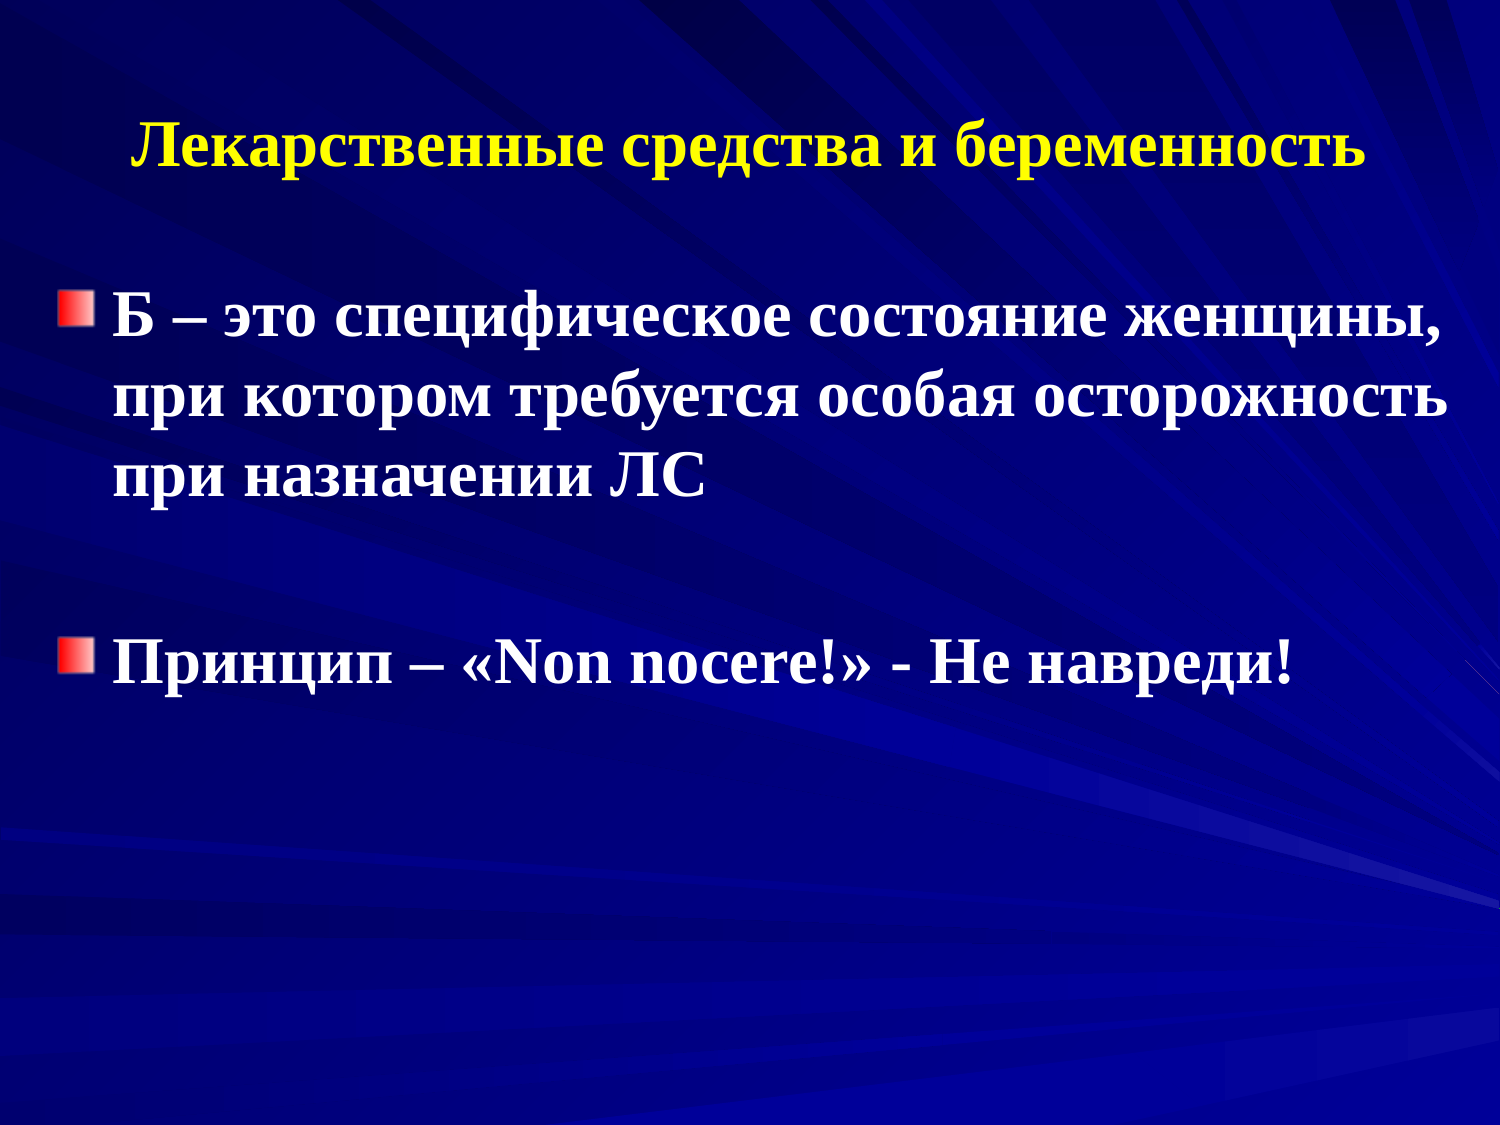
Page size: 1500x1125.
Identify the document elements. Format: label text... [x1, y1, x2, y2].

title Лекарственные средства и беременность [74, 45, 1426, 234]
list Б – это специфическое состояние женщины, при котором требуется особая осторожность при назначении ЛС Принцип – «Non nocere!» - Не навреди! [40, 262, 1471, 1006]
picture [56, 635, 99, 678]
picture [56, 288, 99, 331]
